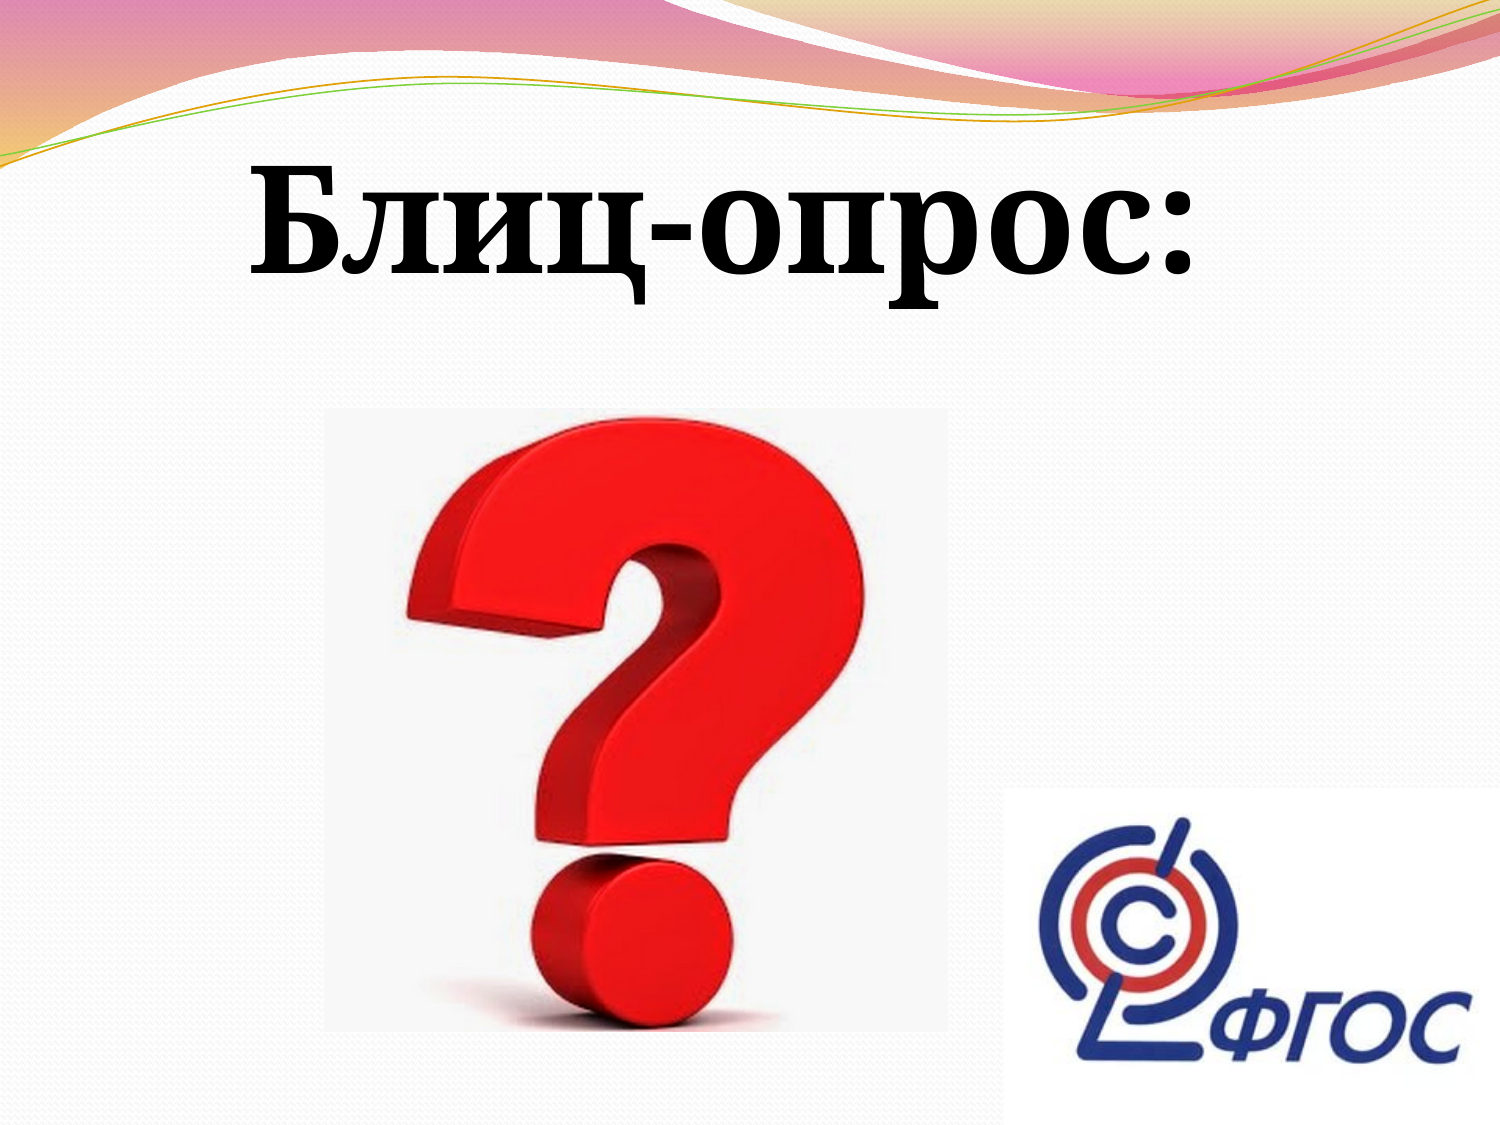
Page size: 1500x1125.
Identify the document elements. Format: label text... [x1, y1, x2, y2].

picture [324, 408, 948, 1032]
picture [1004, 788, 1500, 1125]
text_box Блиц-опрос: [0, 116, 1459, 466]
